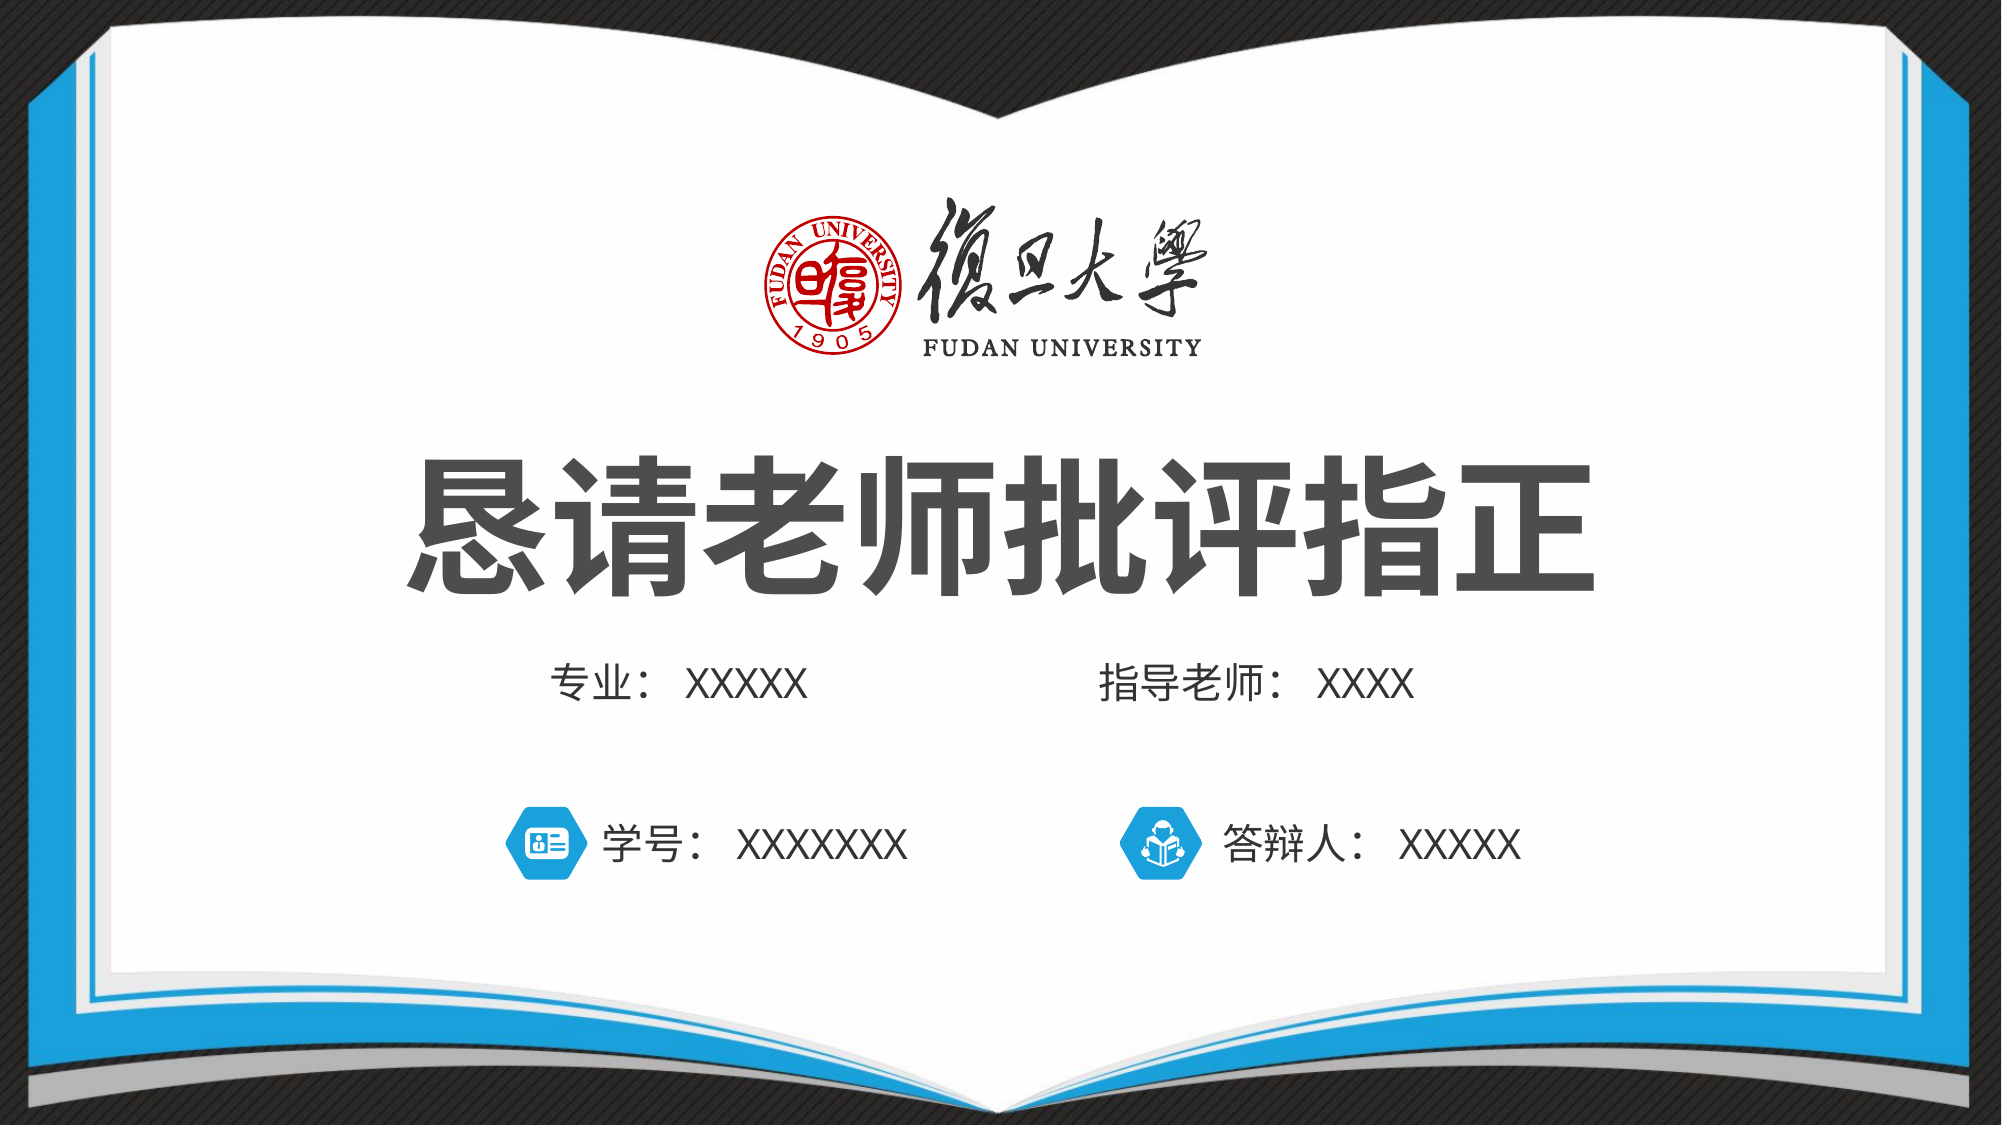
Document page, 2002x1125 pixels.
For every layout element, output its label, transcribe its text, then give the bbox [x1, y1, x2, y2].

text_box 指导老师：XXXX [1083, 652, 1481, 711]
text_box [1141, 820, 1185, 867]
text_box [525, 827, 569, 860]
picture [0, 0, 2002, 1125]
text_box 专业：XXXXX [535, 652, 933, 711]
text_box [764, 196, 1208, 357]
text_box 学号：XXXXXXX [586, 810, 992, 876]
text_box 恳请老师批评指正 [156, 452, 1845, 594]
text_box 答辩人：XXXXX [1207, 810, 1613, 876]
text_box [1119, 806, 1203, 880]
text_box [505, 806, 586, 880]
